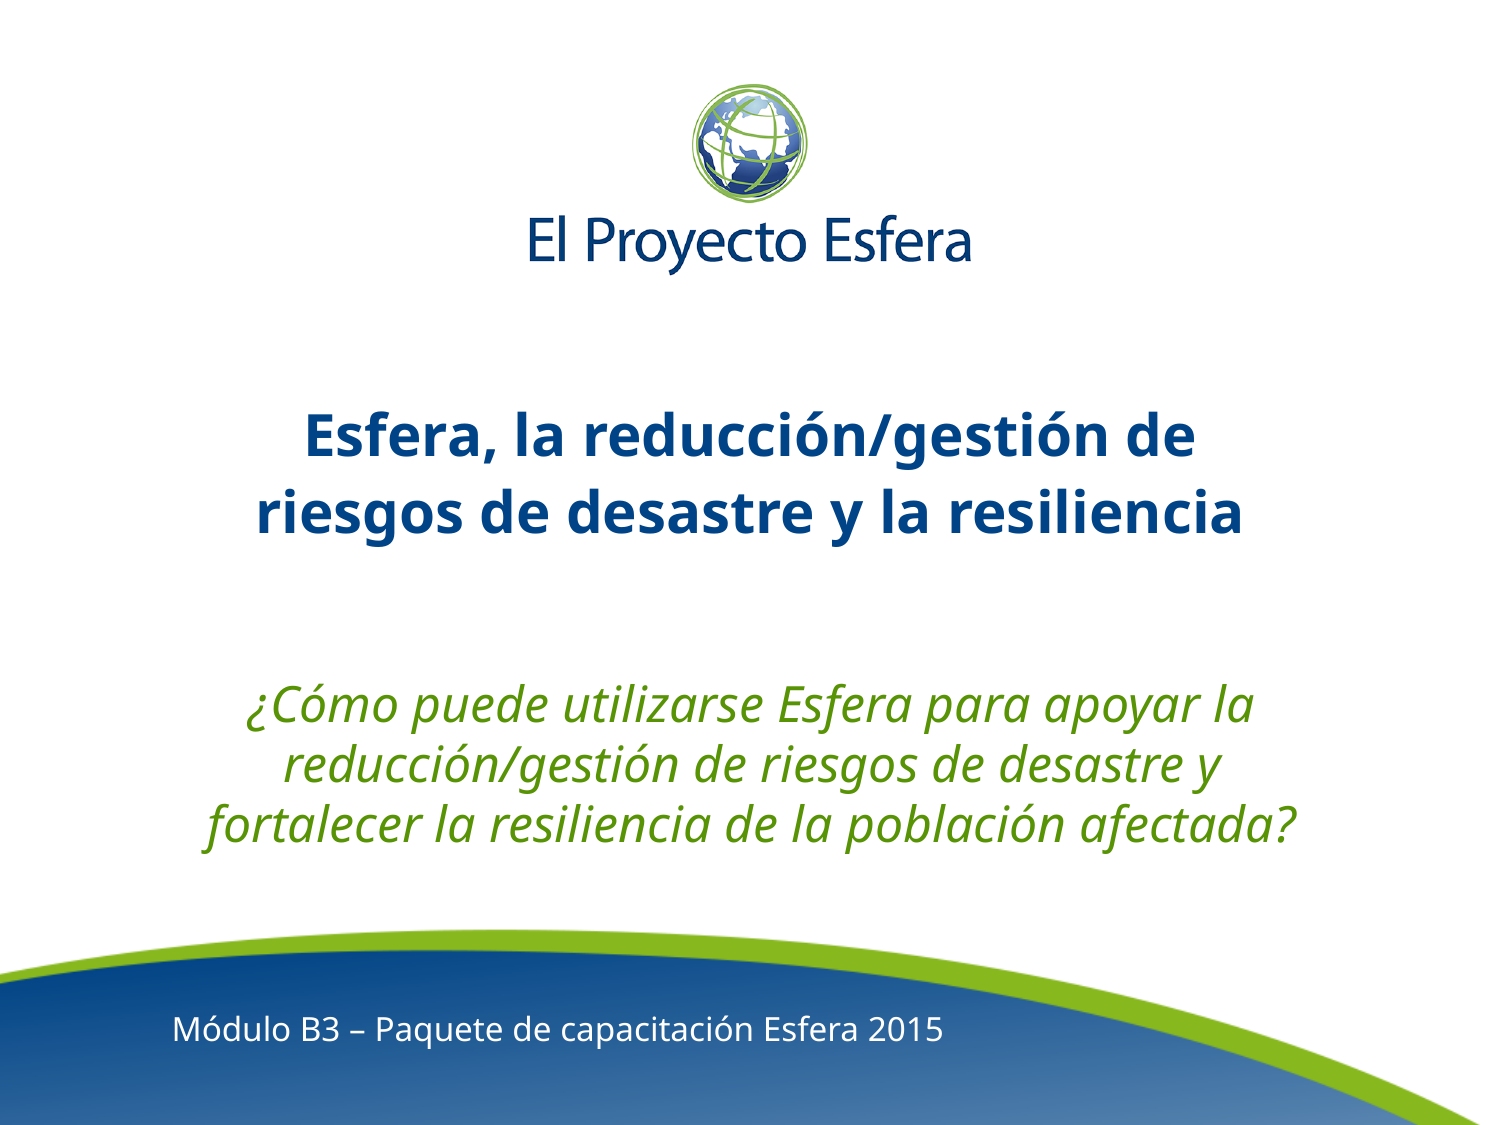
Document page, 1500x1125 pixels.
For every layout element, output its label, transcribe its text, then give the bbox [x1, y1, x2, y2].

text_box ¿Cómo puede utilizarse Esfera para apoyar la reducción/gestión de riesgos de desastre y fortalecer la resiliencia de la población afectada? [178, 664, 1327, 859]
text_box Esfera, la reducción/gestión de riesgos de desastre y la resiliencia [248, 391, 1252, 546]
picture [508, 81, 992, 279]
picture [0, 927, 1500, 1125]
text_box Módulo B3 – Paquete de capacitación Esfera 2015 [156, 1001, 999, 1056]
